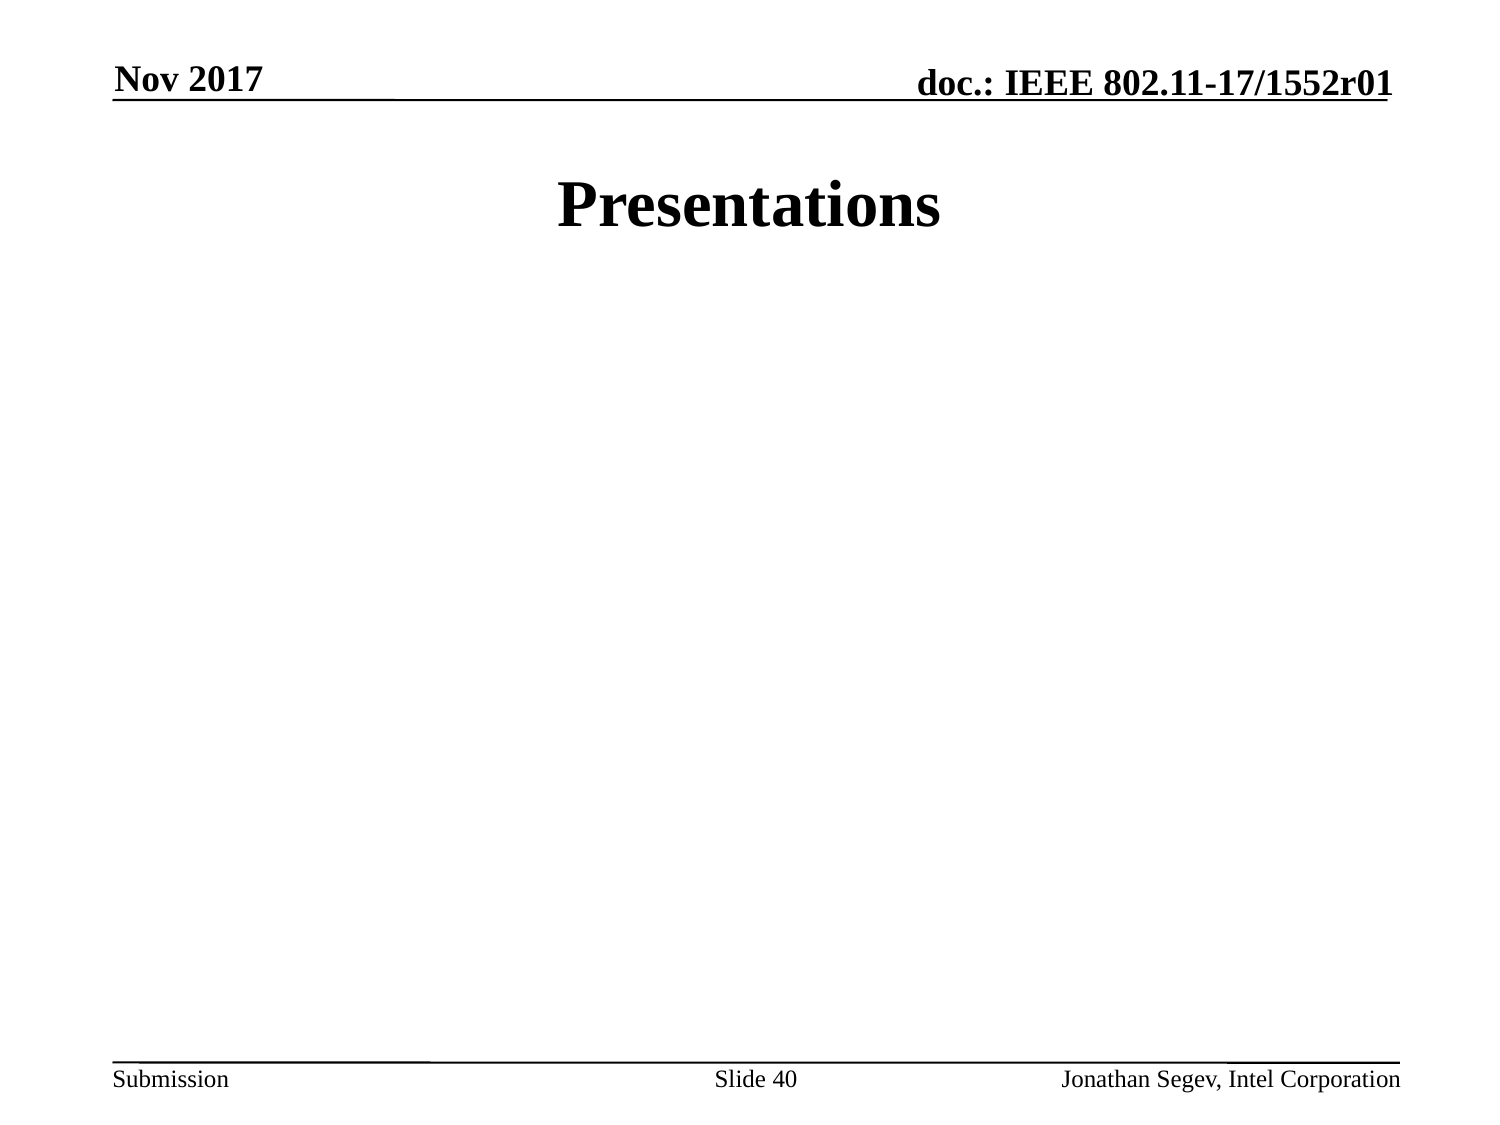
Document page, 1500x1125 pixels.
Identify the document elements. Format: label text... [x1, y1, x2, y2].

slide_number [114, 54, 423, 100]
title Presentations [112, 112, 1388, 288]
slide_number Slide 40 [712, 1061, 800, 1123]
footer Jonathan Segev, Intel Corporation [878, 1061, 1402, 1093]
